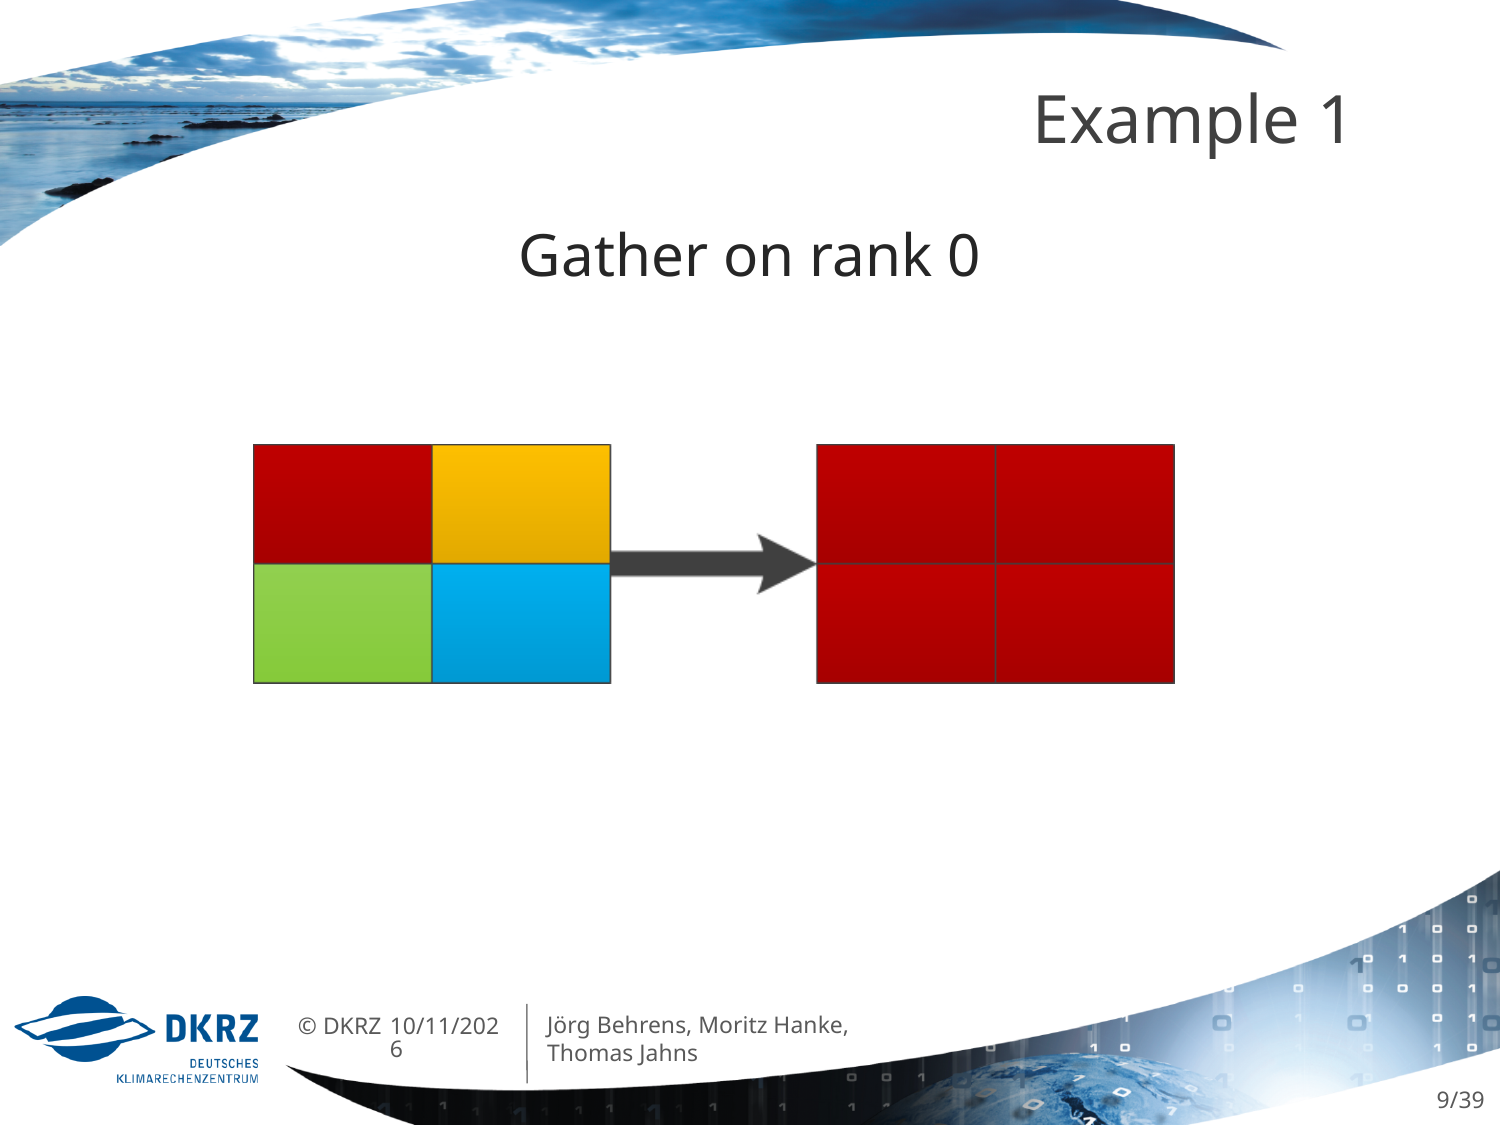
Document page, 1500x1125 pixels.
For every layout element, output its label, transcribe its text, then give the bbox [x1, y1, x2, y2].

picture [285, 867, 1500, 1125]
title Example 1 [480, 70, 1372, 165]
footer Jörg Behrens, Moritz Hanke, Thomas Jahns [532, 1003, 884, 1082]
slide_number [375, 1004, 528, 1052]
picture [0, 0, 1288, 246]
slide_number 9 [1333, 1078, 1465, 1125]
picture [253, 443, 1175, 684]
picture [14, 996, 258, 1083]
list Gather on rank 0 [74, 210, 1426, 985]
